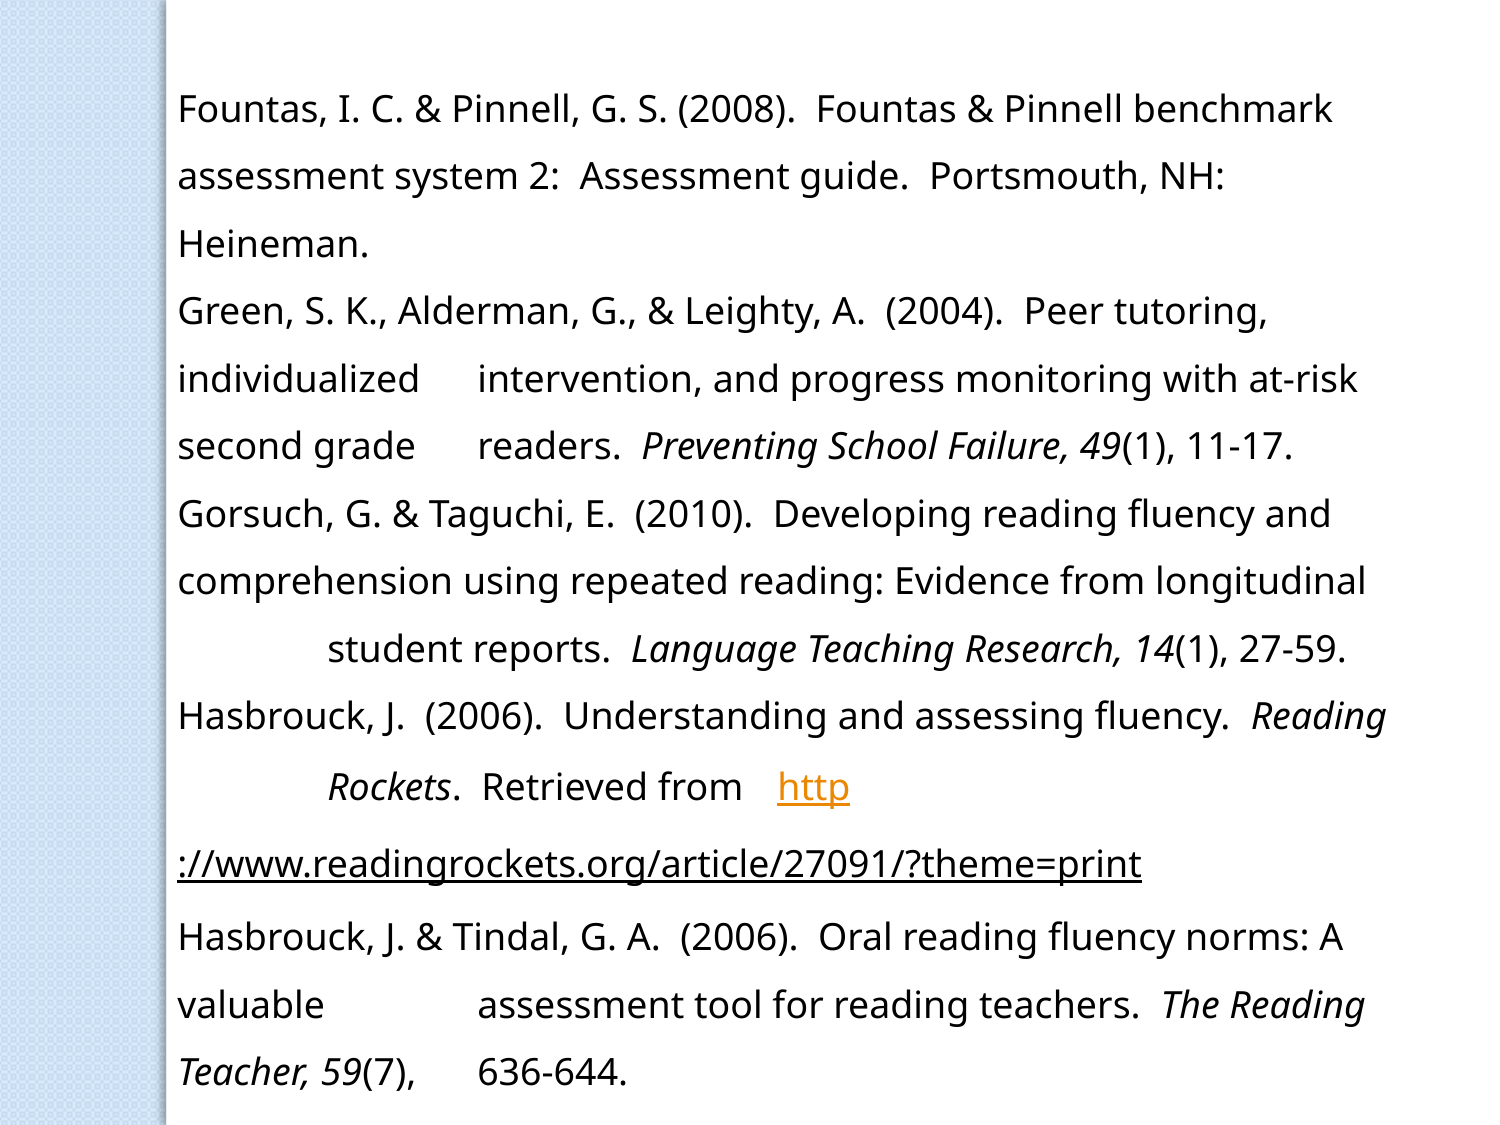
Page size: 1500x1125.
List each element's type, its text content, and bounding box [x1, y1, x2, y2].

text_box Fountas, I. C. & Pinnell, G. S. (2008). Fountas & Pinnell benchmark assessment system 2: Assessment guide. Portsmouth, NH: Heineman. Green, S. K., Alderman, G., & Leighty, A. (2004). Peer tutoring, individualized intervention, and progress monitoring with at-risk second grade readers. Preventing School Failure, 49(1), 11-17. Gorsuch, G. & Taguchi, E. (2010). Developing reading fluency and comprehension using repeated reading: Evidence from longitudinal student reports. Language Teaching Research, 14(1), 27-59. Hasbrouck, J. (2006). Understanding and assessing fluency. Reading Rockets. Retrieved from http://www.readingrockets.org/article/27091/?theme=print Hasbrouck, J. & Tindal, G. A. (2006). Oral reading fluency norms: A valuable assessment tool for reading teachers. The Reading Teacher, 59(7), 636-644. [162, 55, 1500, 1101]
